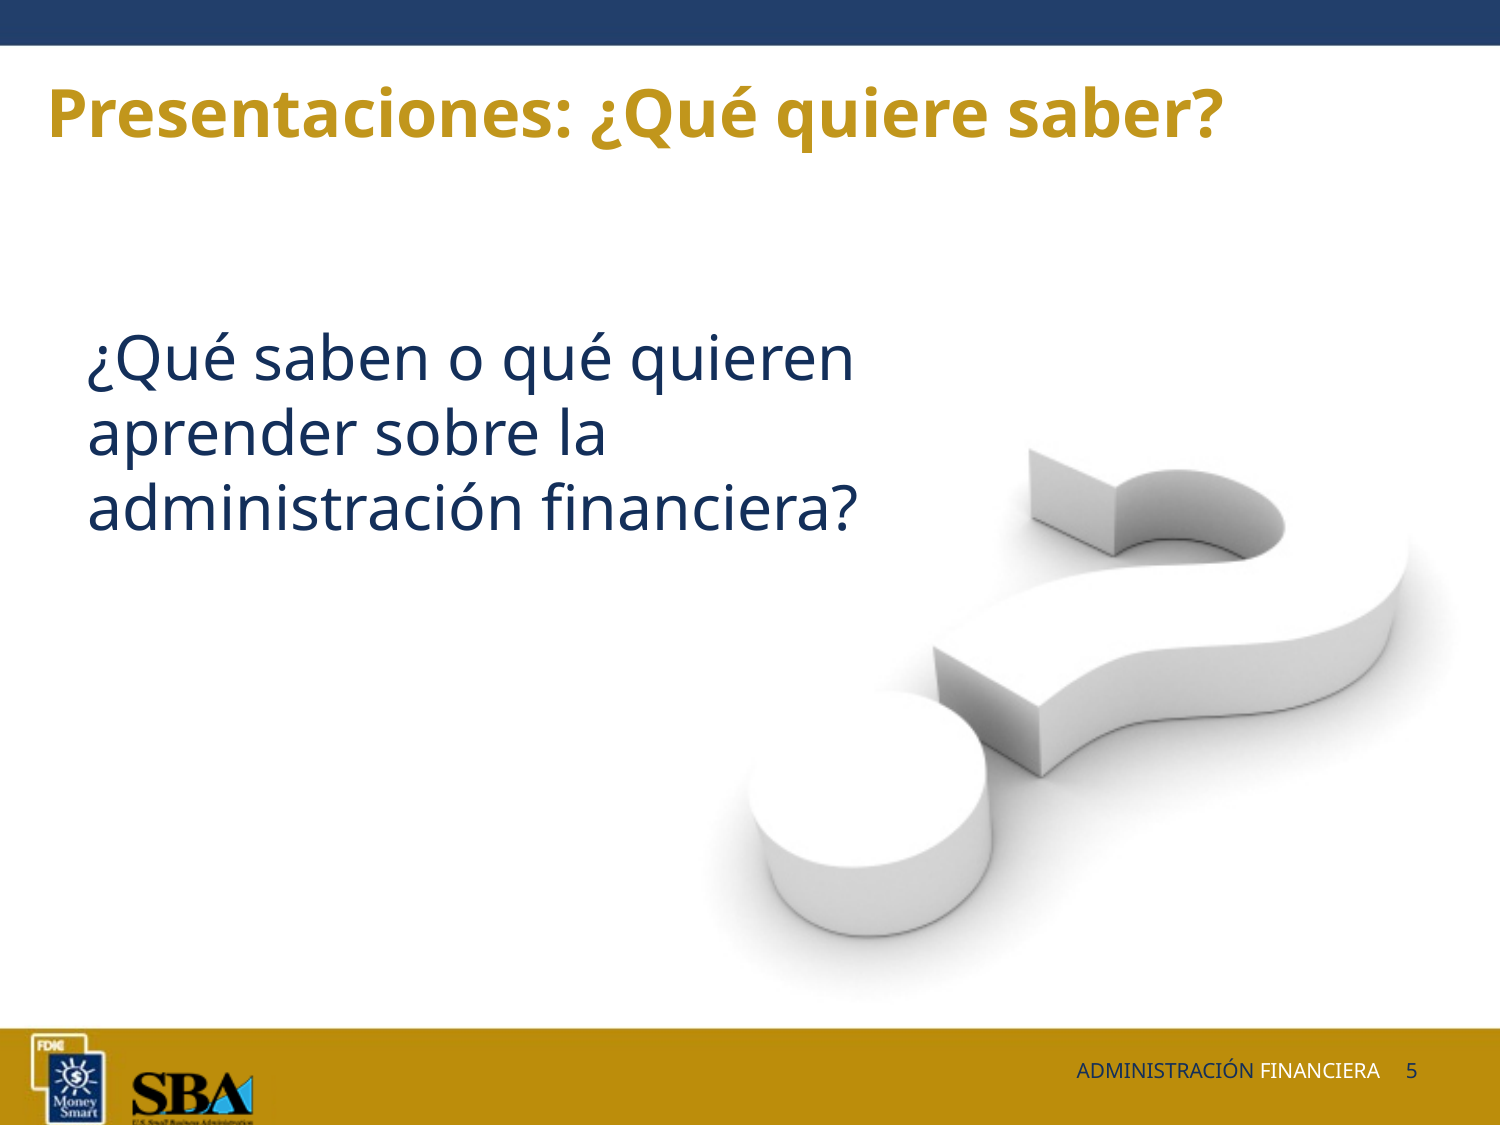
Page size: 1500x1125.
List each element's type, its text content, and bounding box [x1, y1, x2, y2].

picture [0, 0, 1500, 1125]
list ¿Qué saben o qué quieren aprender sobre la administración financiera? [87, 179, 1050, 680]
title Presentaciones: ¿Qué quiere saber? [46, 70, 1456, 171]
